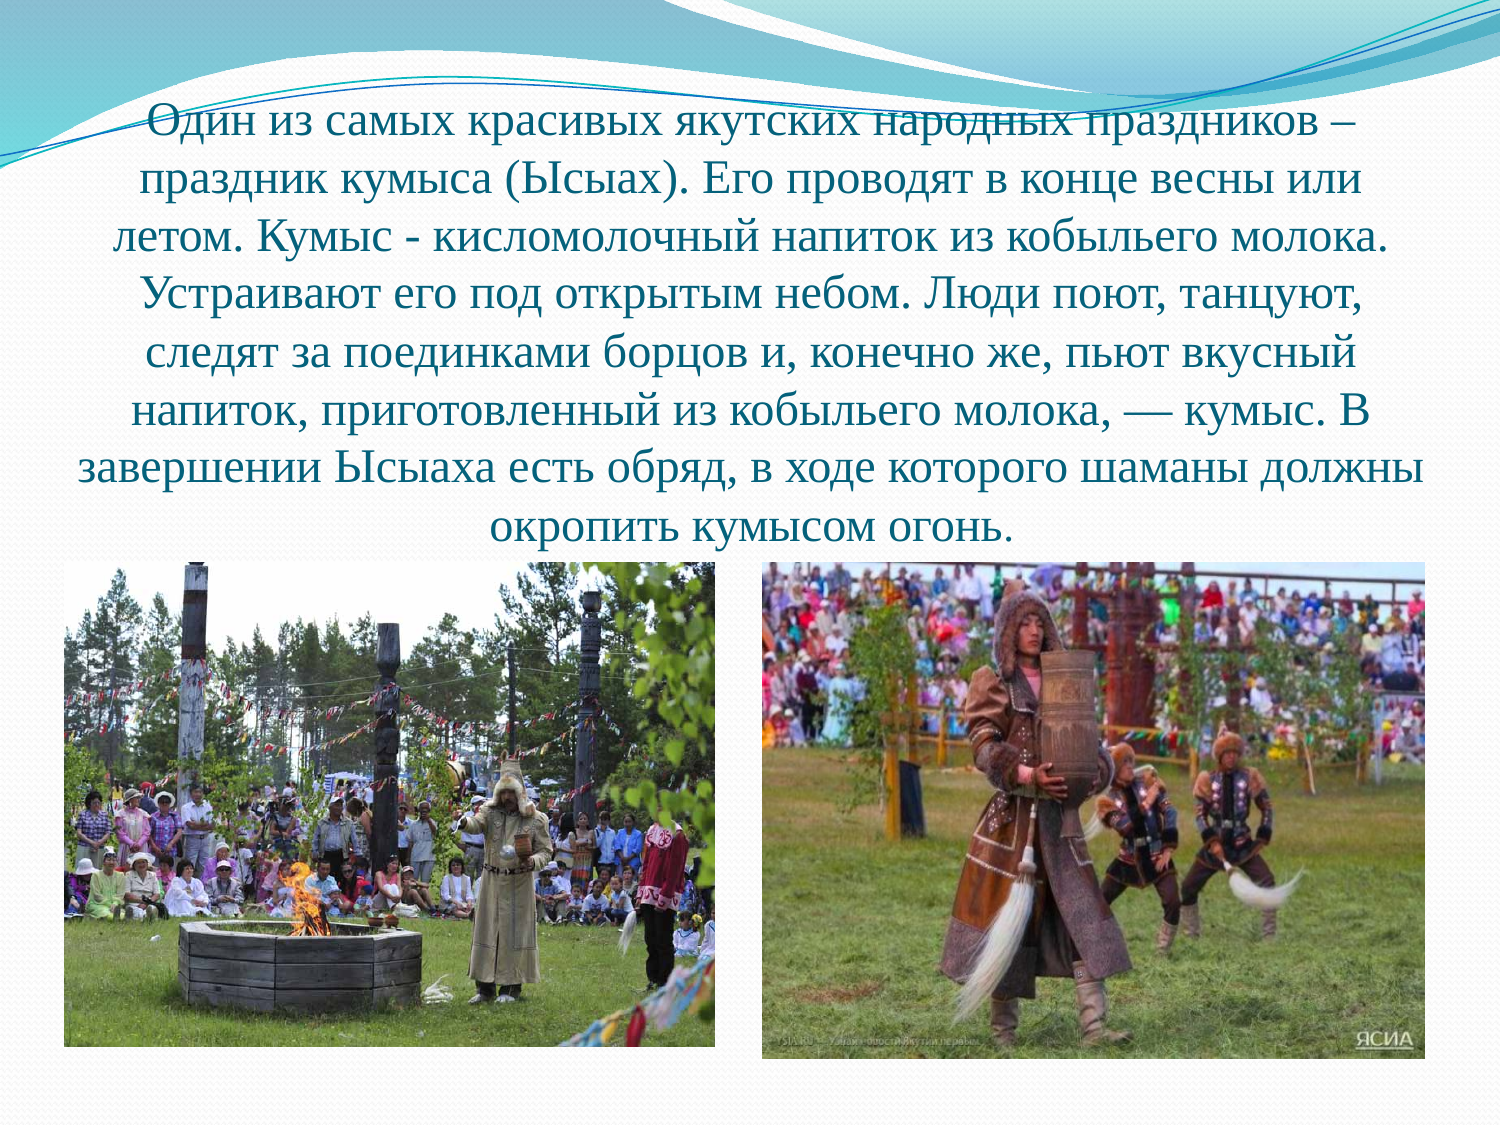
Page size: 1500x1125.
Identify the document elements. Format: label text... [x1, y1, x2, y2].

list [64, 562, 715, 1048]
title Один из самых красивых якутских народных праздников – праздник кумыса (Ысыах). Его проводят в конце весны или летом. Кумыс - кисломолочный напиток из кобыльего молока. Устраивают его под открытым небом. Люди поют, танцуют, следят за поединками борцов и, конечно же, пьют вкусный напиток, приготовленный из кобыльего молока, — кумыс. В завершении Ысыаха есть обряд, в ходе которого шаманы должны окропить кумысом огонь. [76, 78, 1427, 551]
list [762, 562, 1426, 1059]
